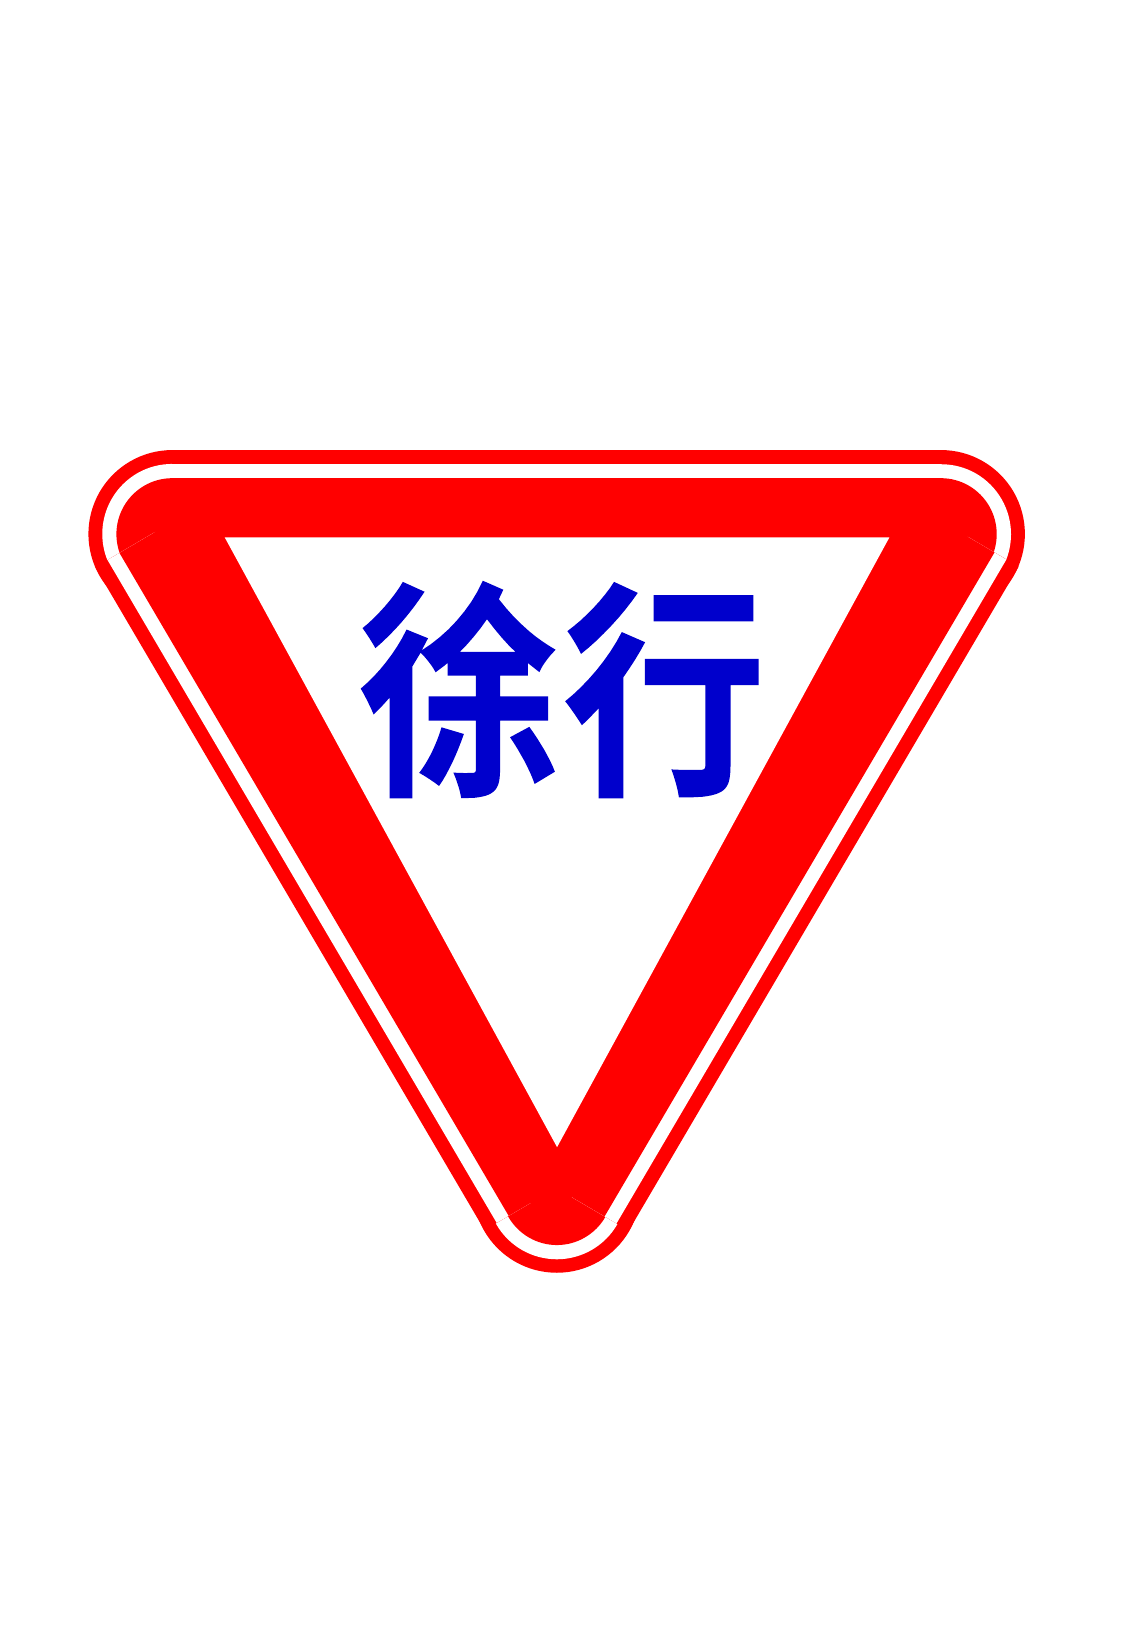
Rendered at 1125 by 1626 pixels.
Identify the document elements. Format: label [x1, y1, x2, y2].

text_box [88, 449, 1026, 1273]
